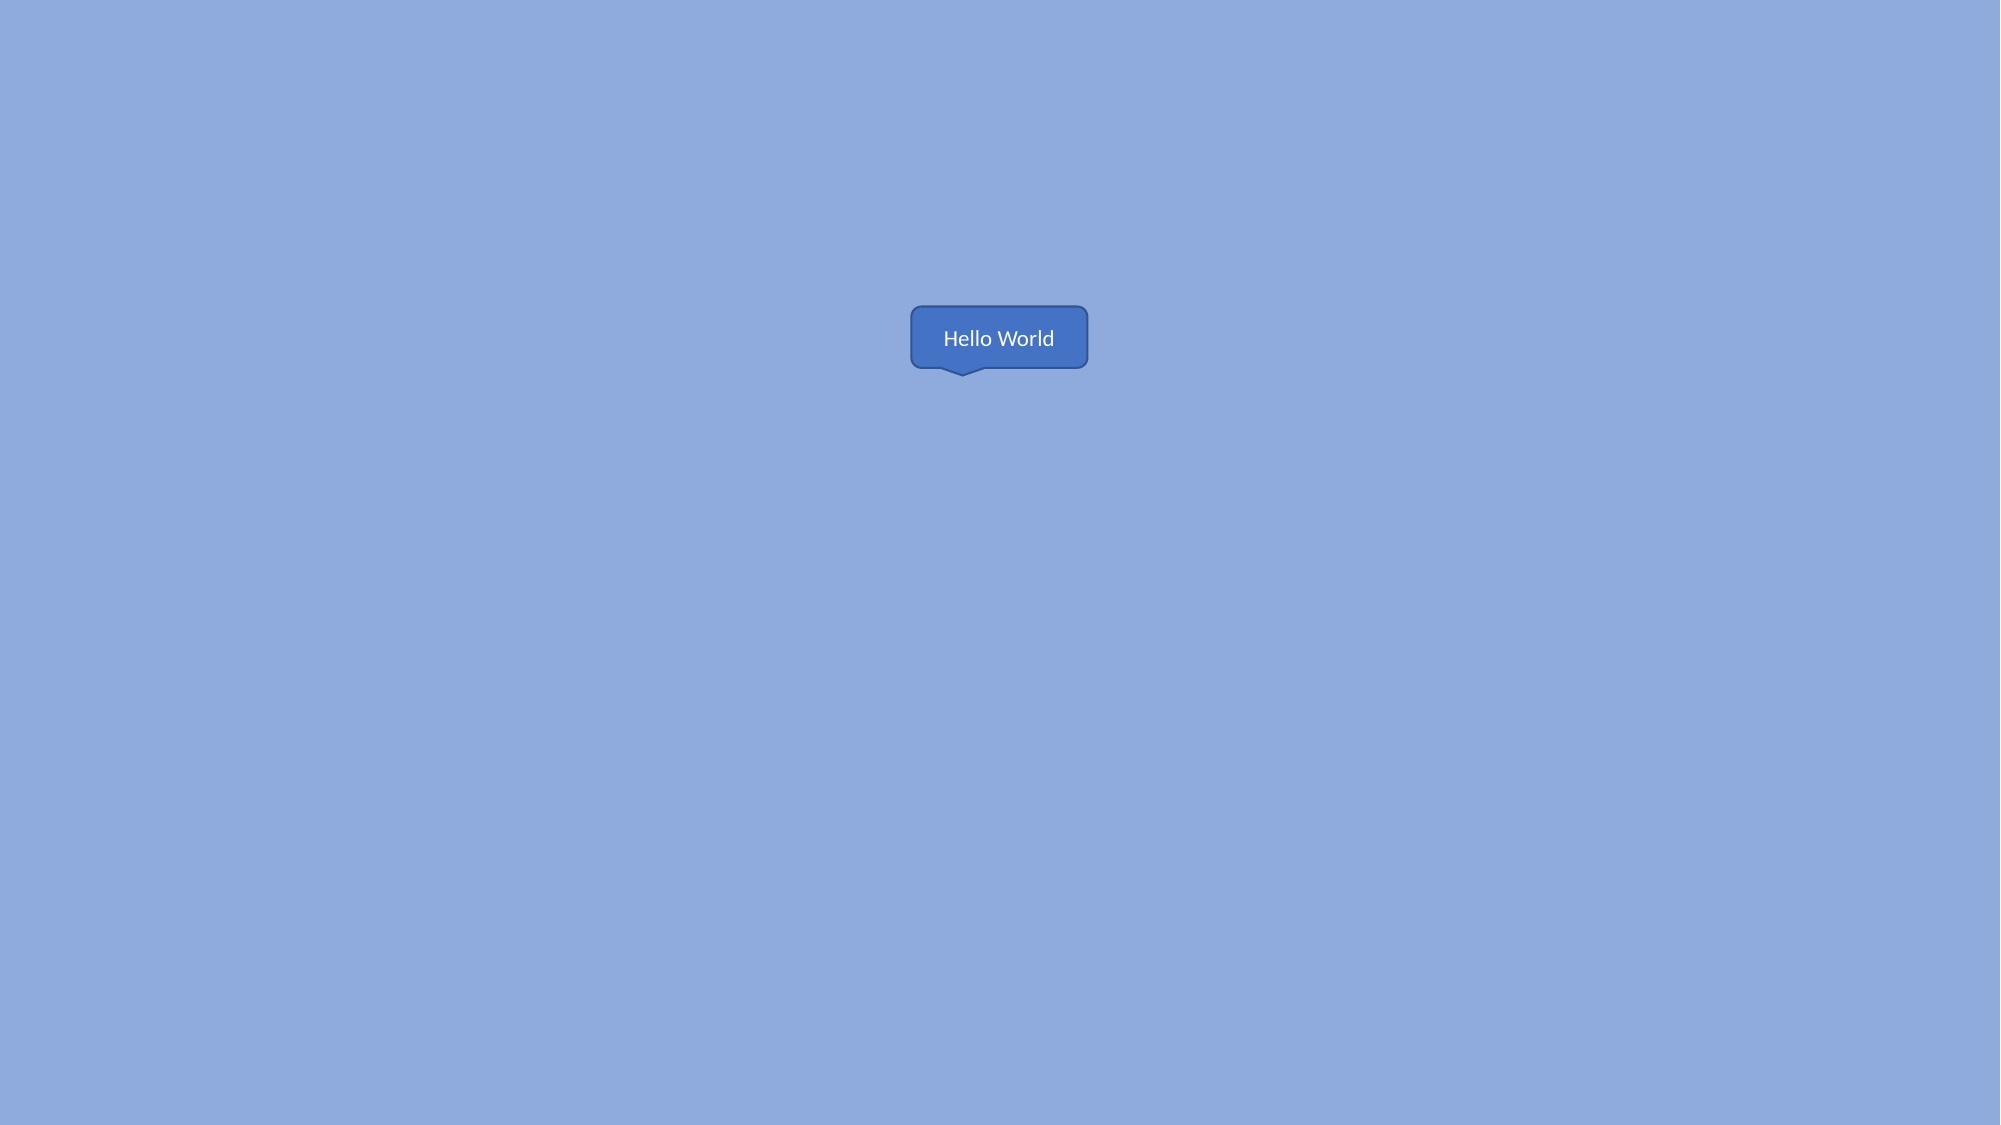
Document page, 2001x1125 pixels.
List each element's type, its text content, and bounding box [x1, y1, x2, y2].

text_box Hello World [910, 305, 1089, 377]
